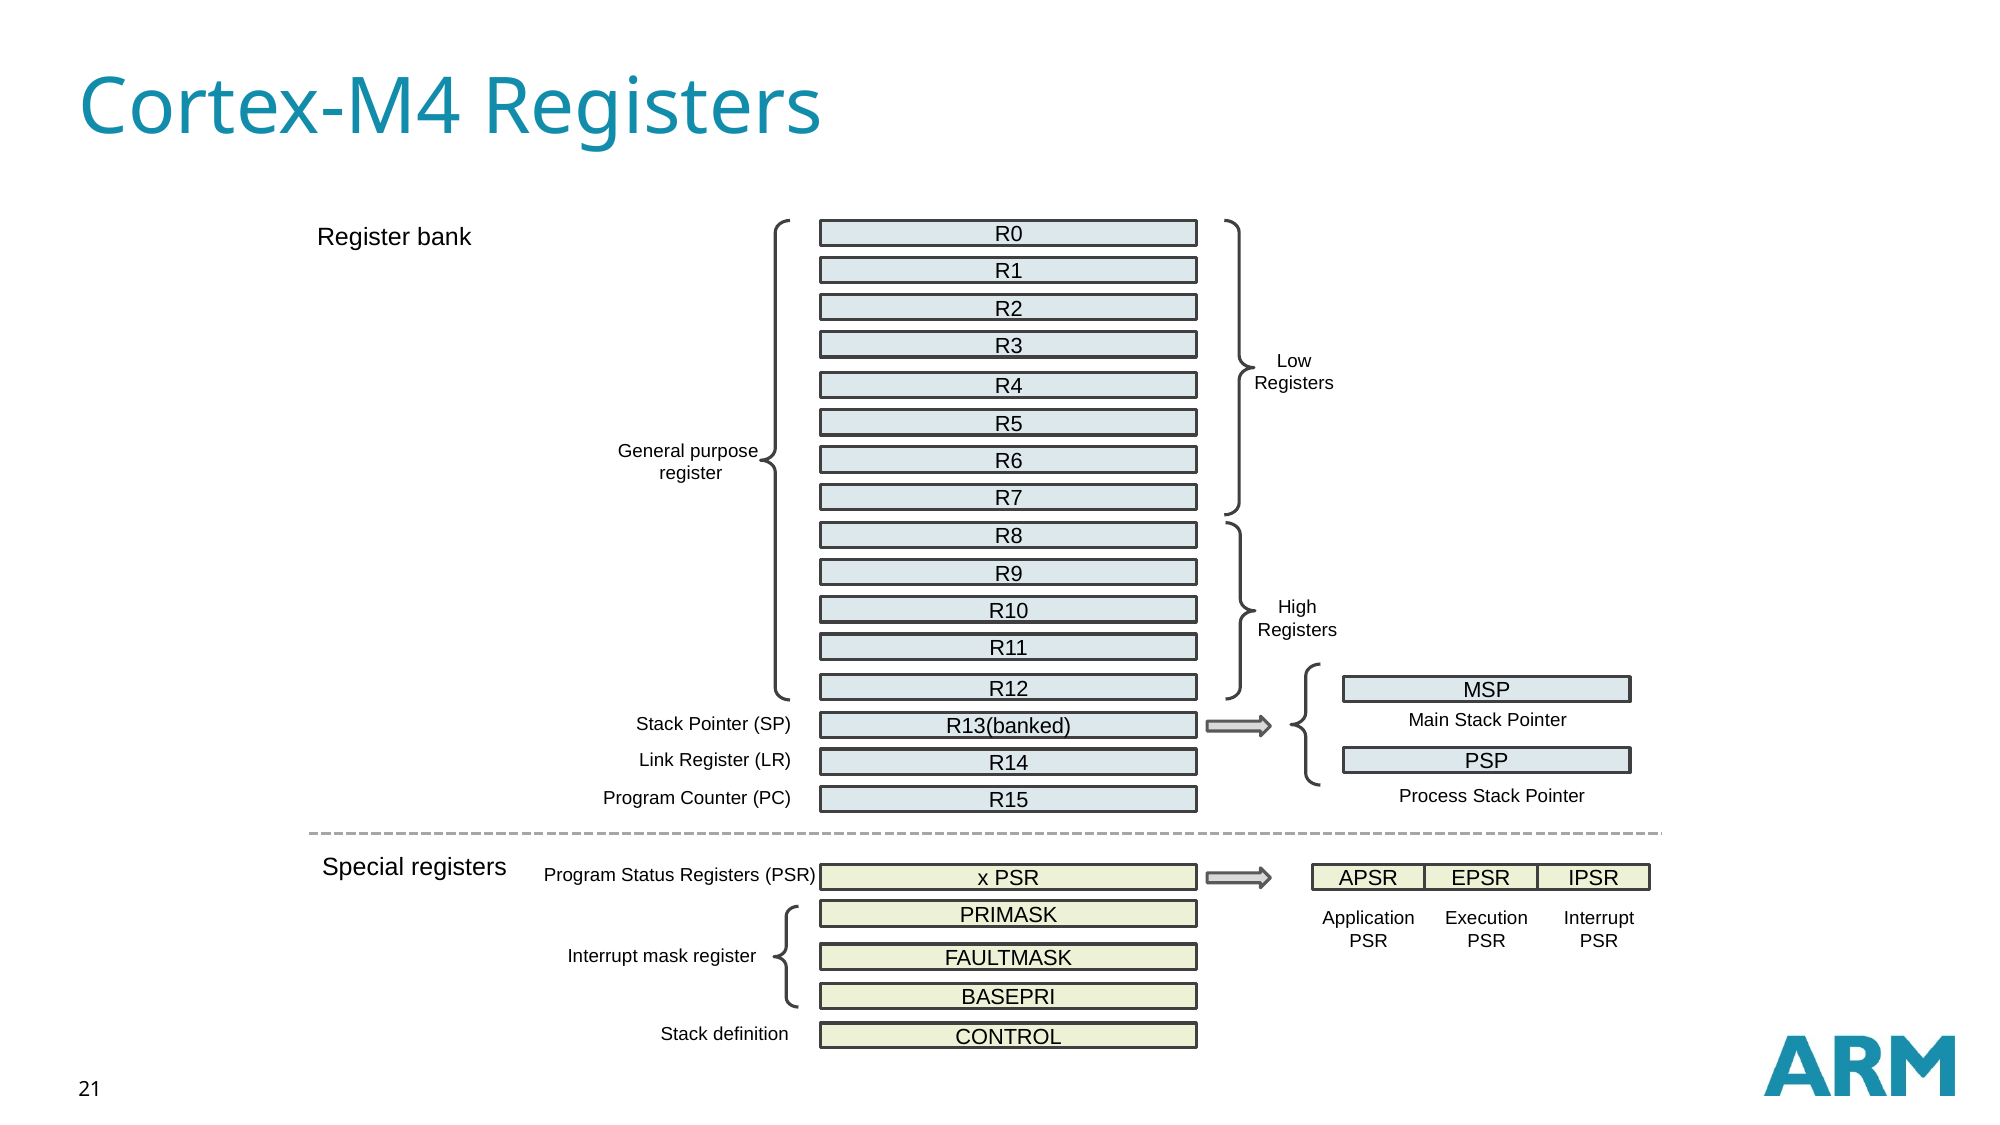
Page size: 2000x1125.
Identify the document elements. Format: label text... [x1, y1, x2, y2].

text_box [302, 212, 1663, 1051]
title Cortex-M4 Registers [78, 55, 1910, 150]
picture [1763, 1035, 1955, 1096]
